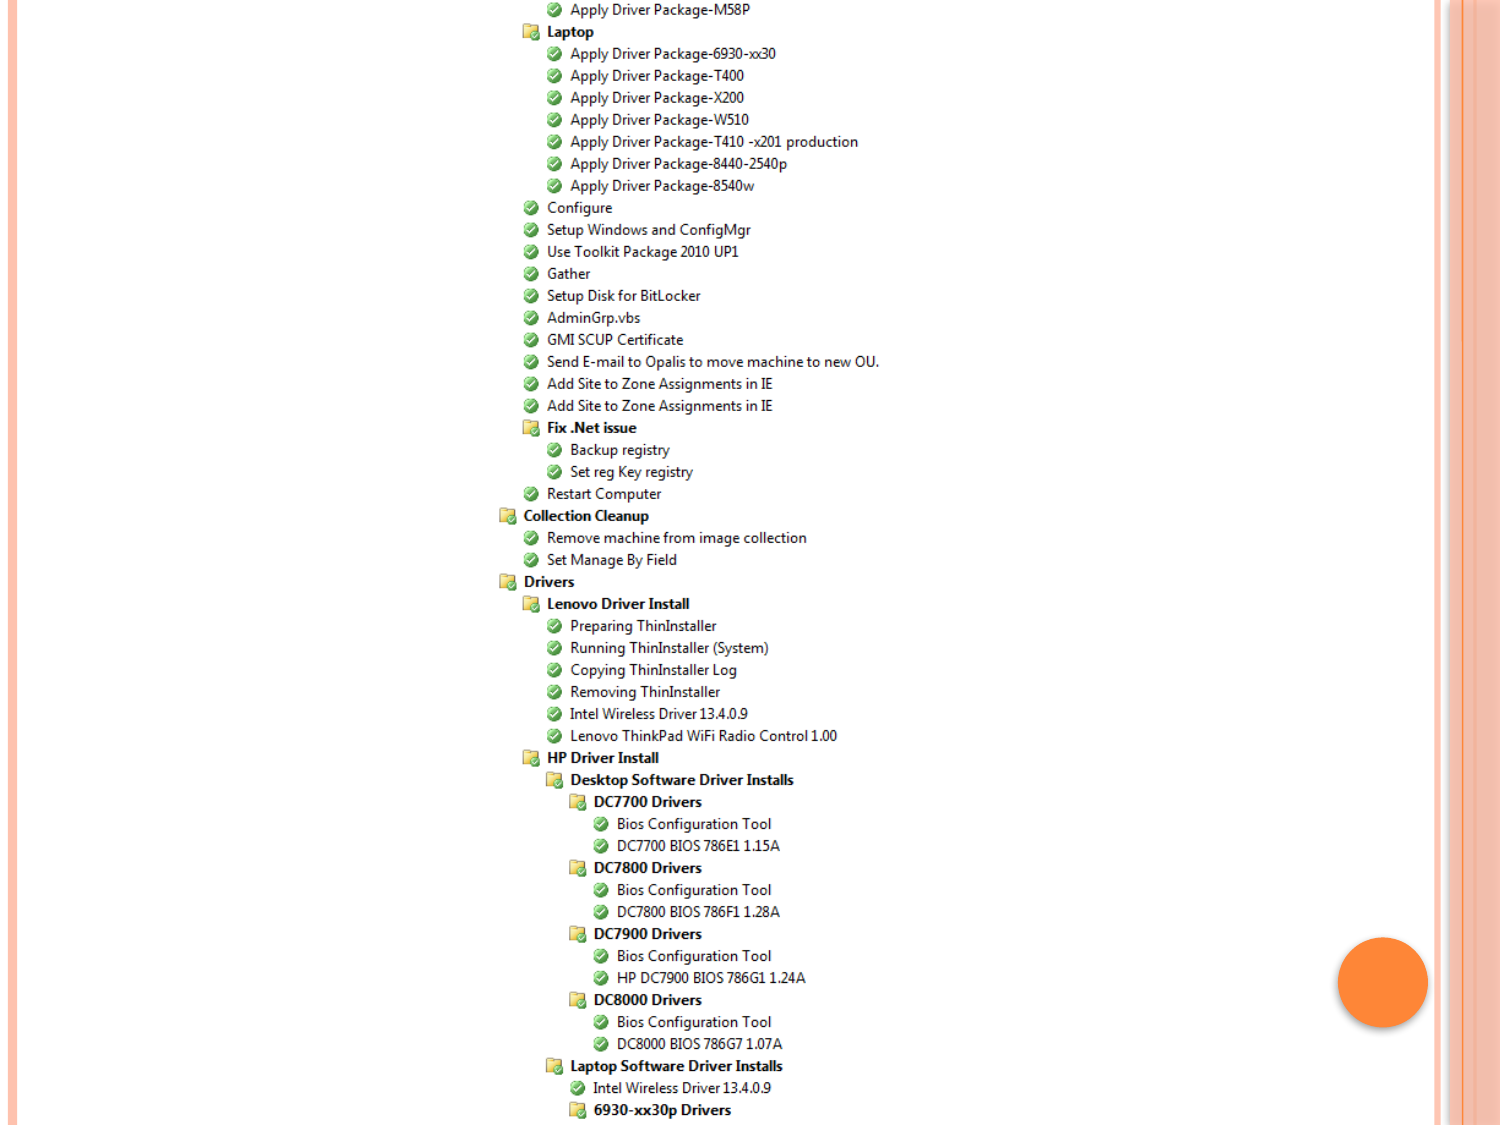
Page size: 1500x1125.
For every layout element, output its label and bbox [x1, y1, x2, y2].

picture [448, 0, 1052, 1125]
